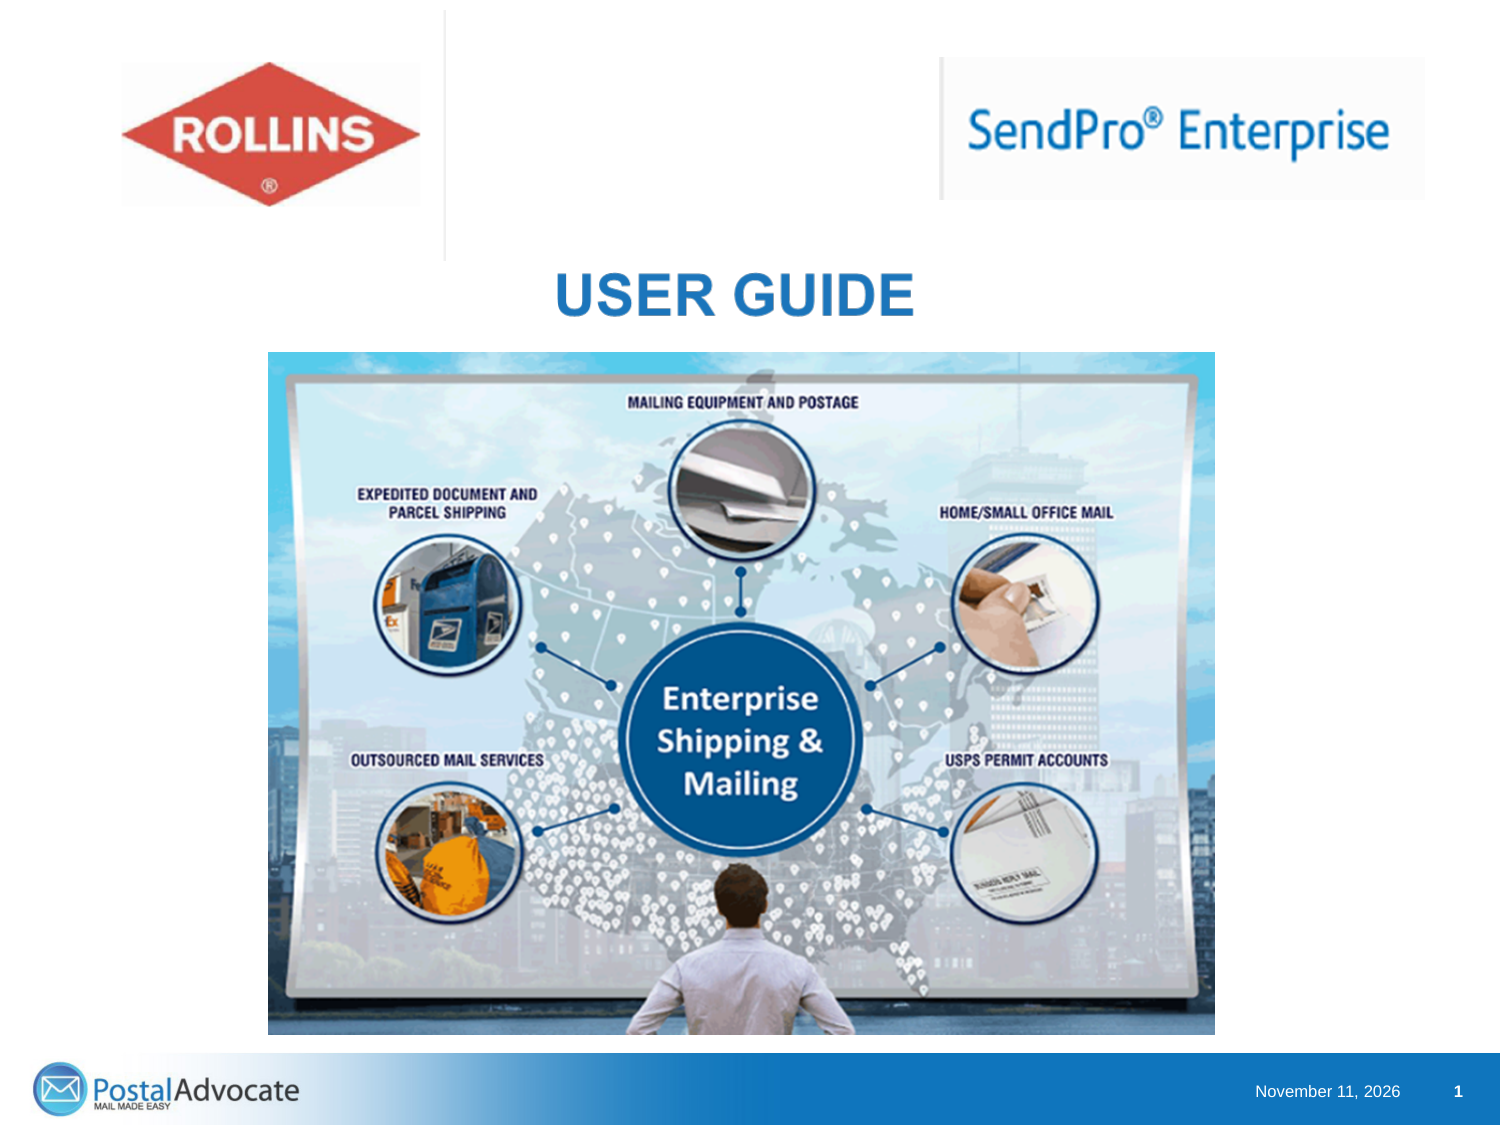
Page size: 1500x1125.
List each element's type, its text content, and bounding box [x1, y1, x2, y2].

picture [938, 57, 1425, 200]
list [17, 10, 446, 262]
slide_number 1 [1371, 1067, 1479, 1114]
picture [268, 240, 1215, 1035]
picture [1, 1052, 1500, 1125]
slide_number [1161, 1067, 1371, 1114]
